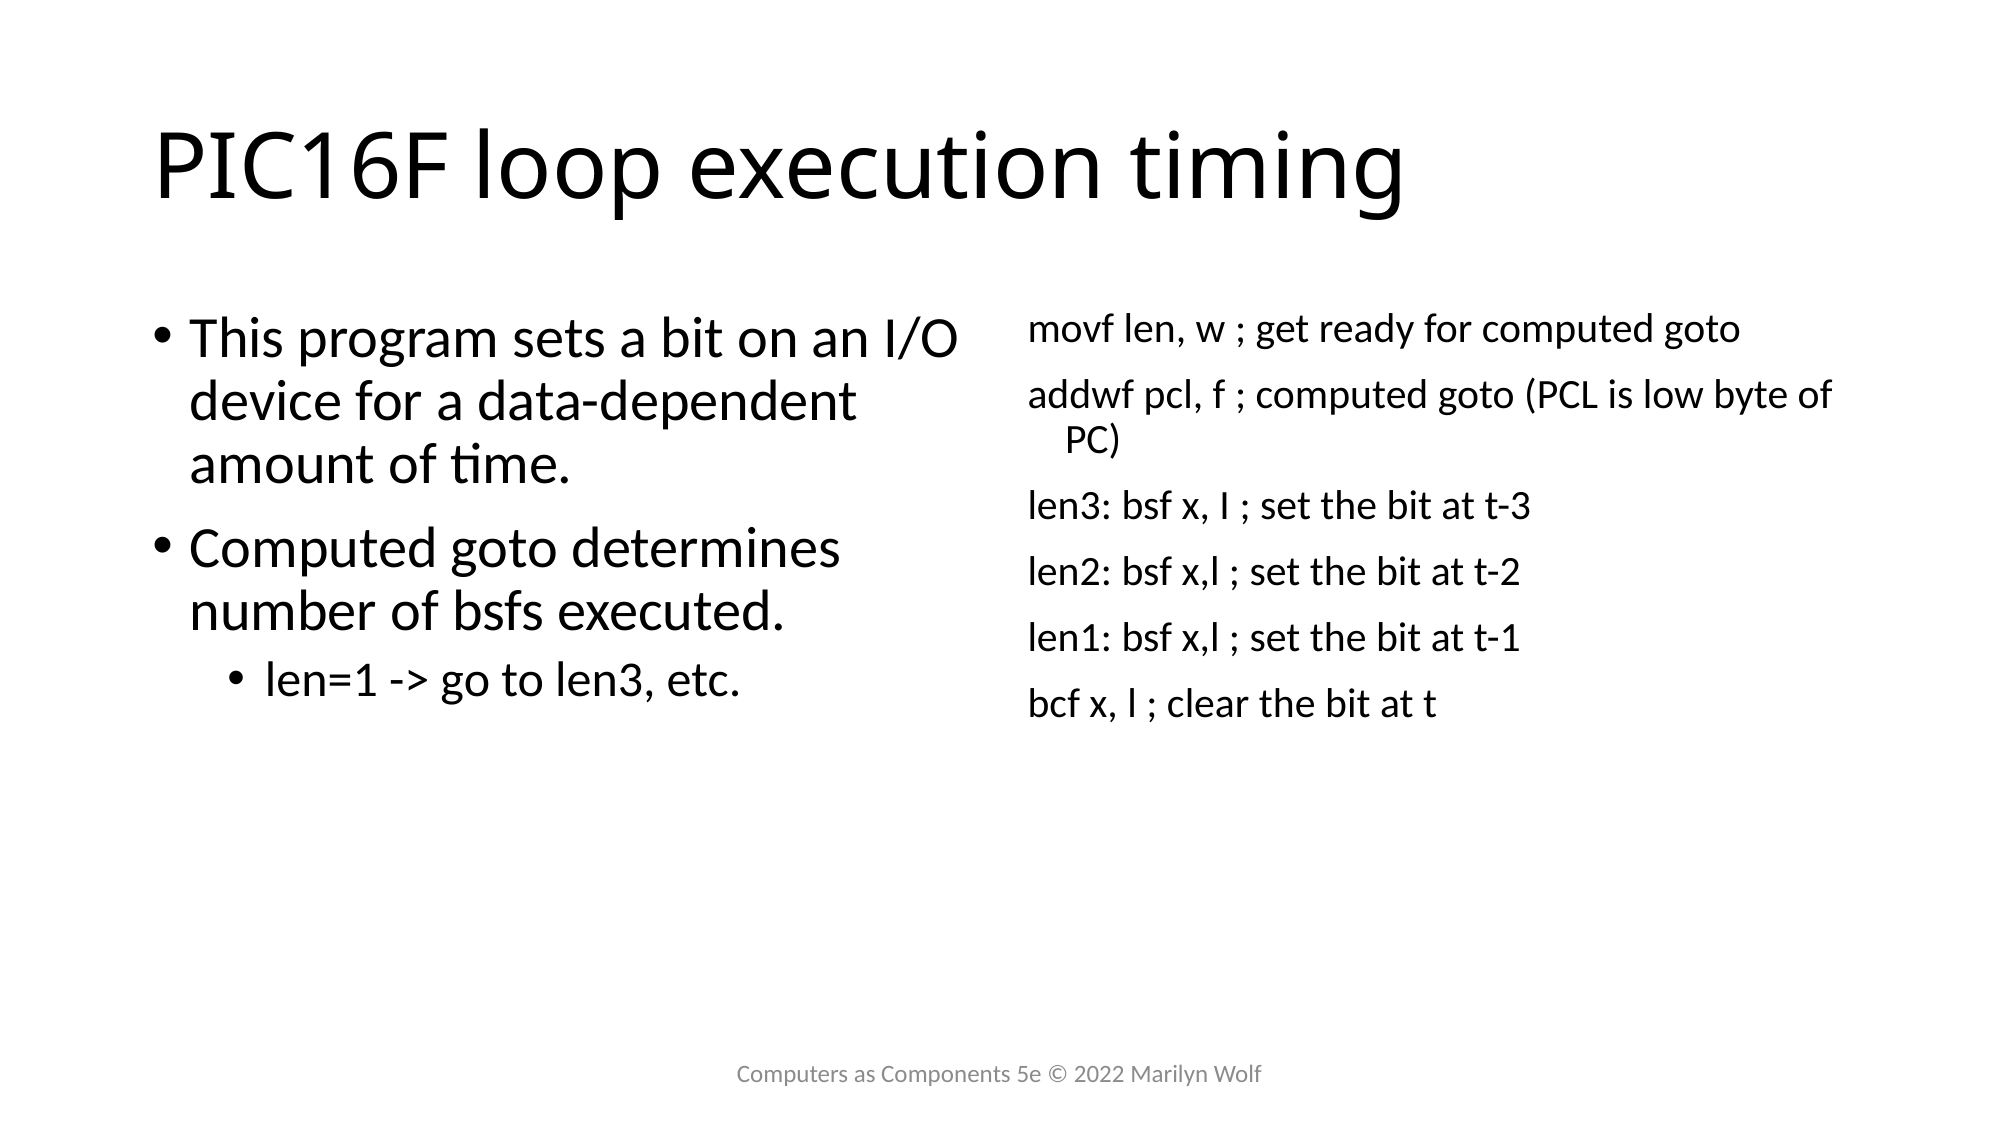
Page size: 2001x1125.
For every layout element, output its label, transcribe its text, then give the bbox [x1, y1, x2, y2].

list movf len, w ; get ready for computed goto addwf pcl, f ; computed goto (PCL is low byte of PC) len3: bsf x, I ; set the bit at t-3 len2: bsf x,l ; set the bit at t-2 len1: bsf x,l ; set the bit at t-1 bcf x, l ; clear the bit at t [1012, 299, 1863, 1014]
list This program sets a bit on an I/O device for a data-dependent amount of time. Computed goto determines number of bsfs executed. len=1 -> go to len3, etc. [137, 299, 988, 1014]
title PIC16F loop execution timing [137, 59, 1863, 278]
footer Computers as Components 5e © 2022 Marilyn Wolf [662, 1042, 1338, 1103]
